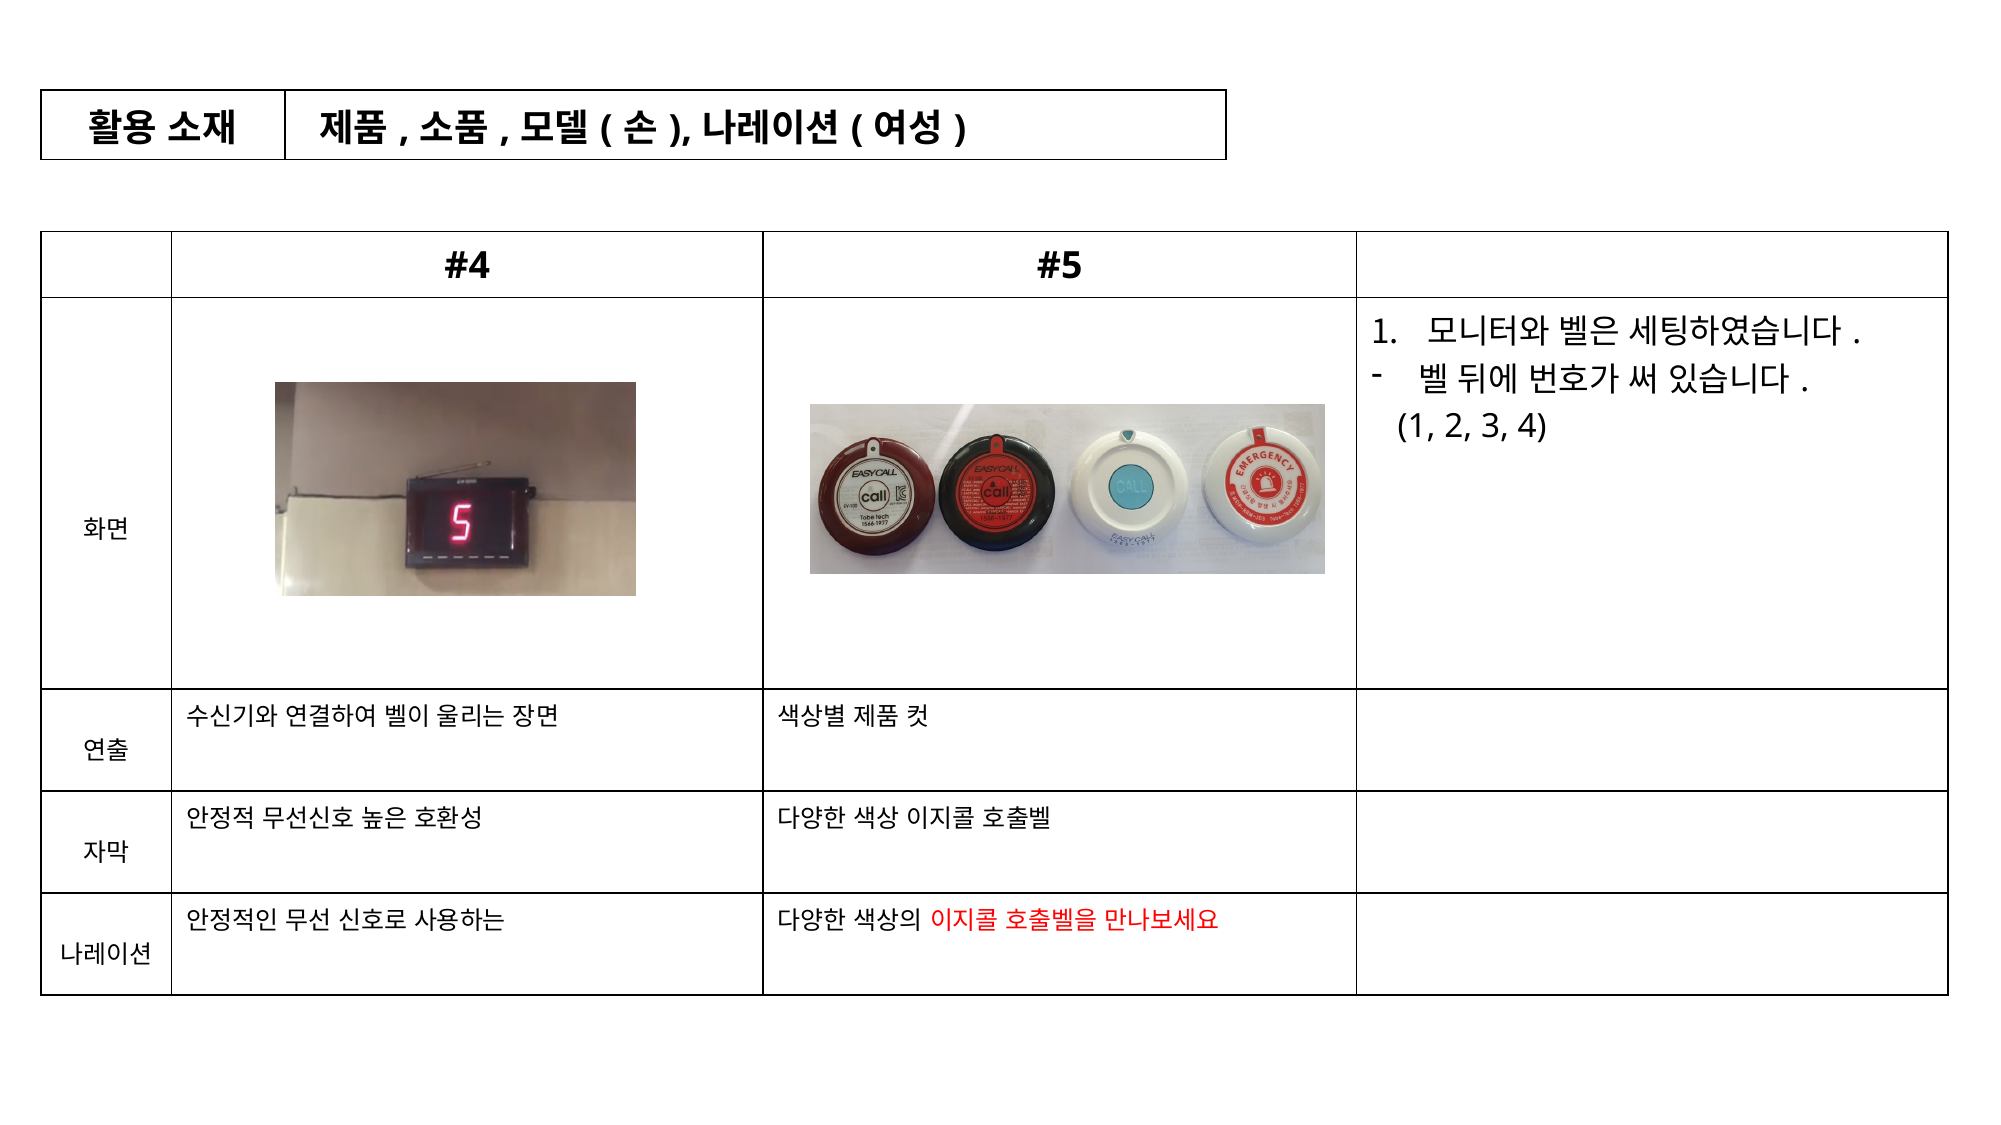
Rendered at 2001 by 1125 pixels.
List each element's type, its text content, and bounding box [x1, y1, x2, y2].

table_header #4 [172, 232, 762, 297]
table_cell 연출 [42, 690, 171, 790]
table_header 활용 소재 [42, 91, 284, 159]
picture [274, 382, 636, 596]
table_cell 자막 [42, 792, 171, 892]
table_header 제품,소품,모델(손),나레이션(여성) [286, 91, 1225, 159]
table_header [1357, 232, 1947, 297]
picture [809, 404, 1325, 574]
table_cell [1357, 894, 1947, 994]
table_header [42, 232, 171, 297]
table_cell 수신기와 연결하여 벨이 울리는 장면 [172, 690, 762, 790]
table_cell 안정적인 무선 신호로 사용하는 [172, 894, 762, 994]
table_cell [764, 298, 1356, 688]
table_cell 모니터와 벨은 세팅하였습니다. 벨 뒤에 번호가 써 있습니다. (1, 2, 3, 4) [1357, 298, 1947, 688]
table_cell 화면 [42, 298, 171, 688]
table_cell 색상별 제품 컷 [764, 690, 1356, 790]
table_cell [1357, 690, 1947, 790]
table_header #5 [764, 232, 1356, 297]
table_cell 다양한 색상의 이지콜 호출벨을 만나보세요 [764, 894, 1356, 994]
table_cell [172, 298, 762, 688]
table_cell 나레이션 [42, 894, 171, 994]
table_cell 안정적 무선신호 높은 호환성 [172, 792, 762, 892]
table_cell 다양한 색상 이지콜 호출벨 [764, 792, 1356, 892]
table_cell [1357, 792, 1947, 892]
